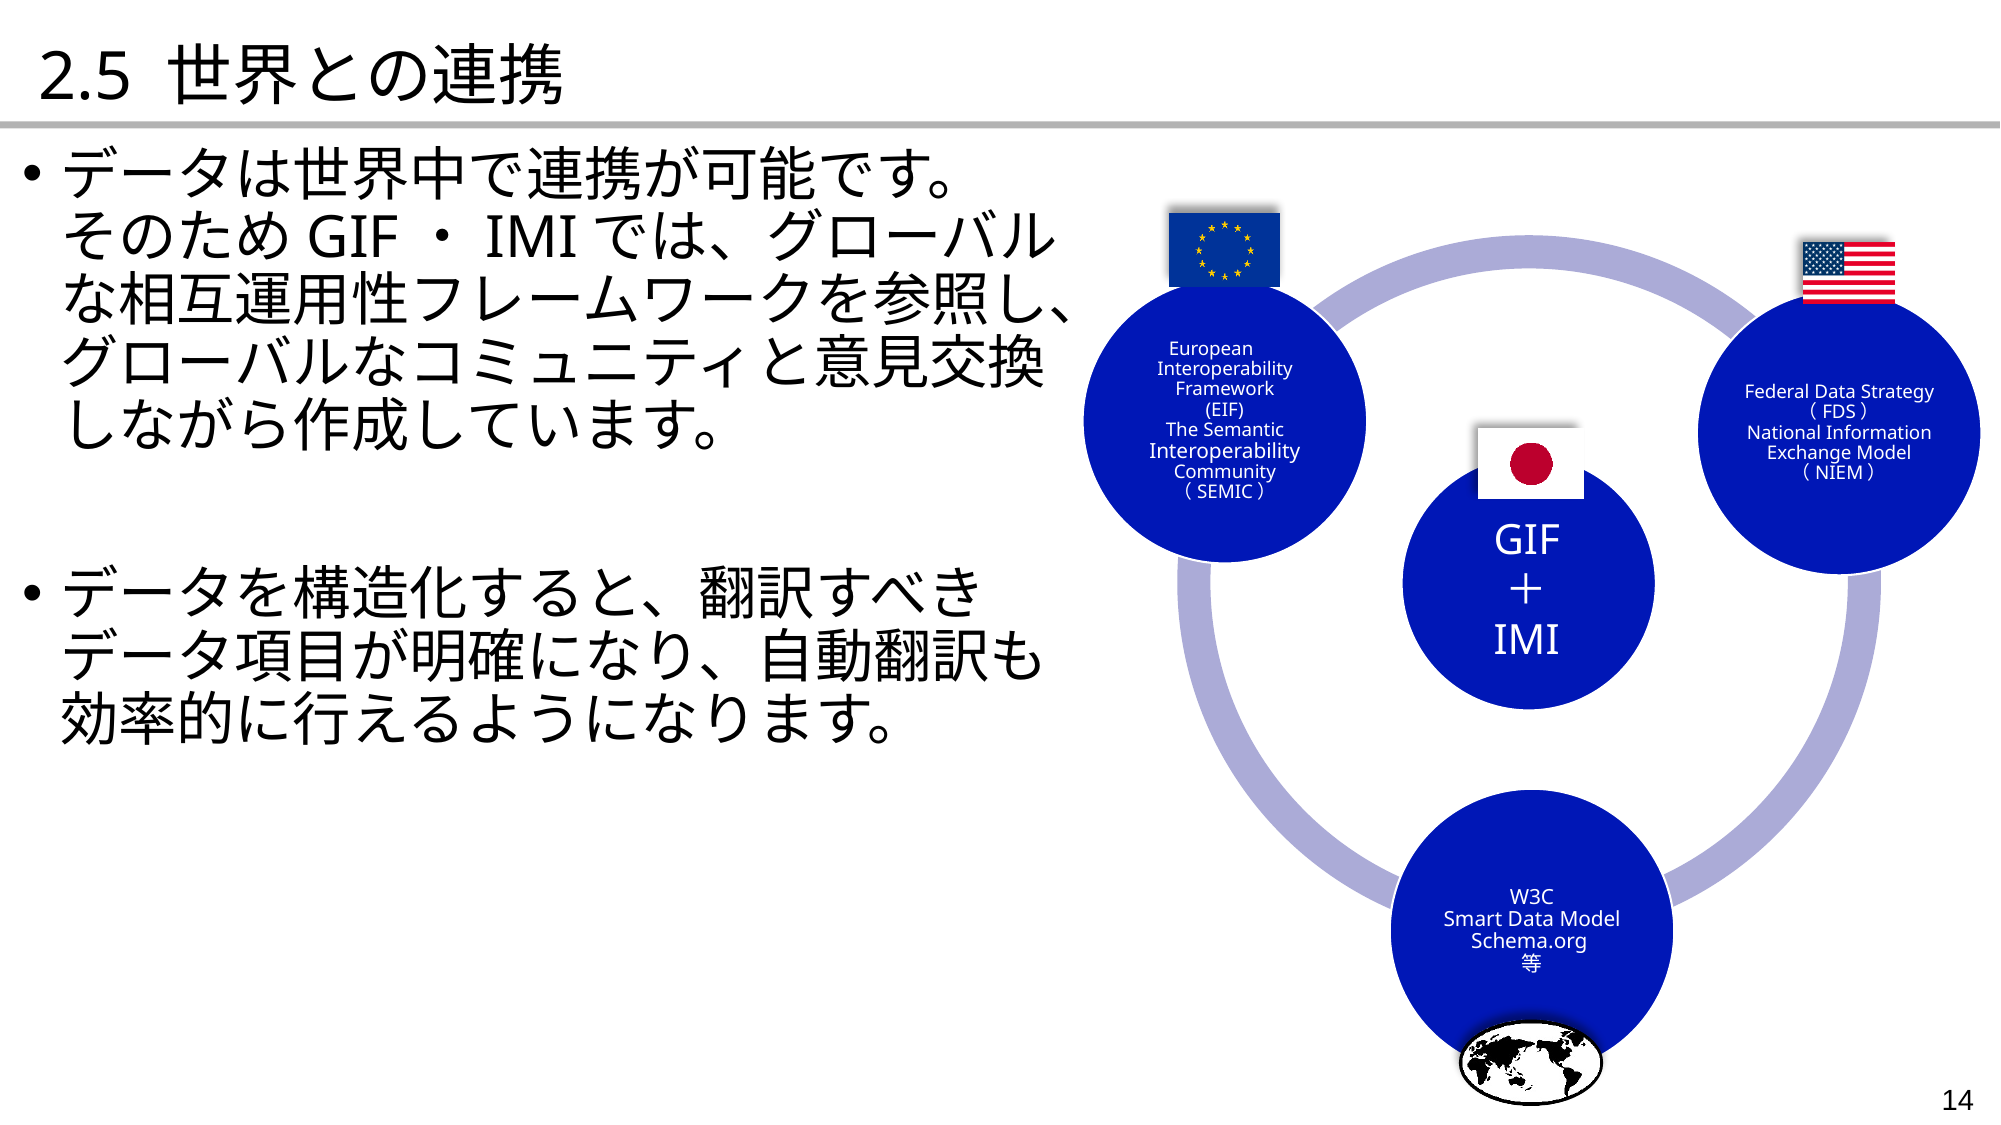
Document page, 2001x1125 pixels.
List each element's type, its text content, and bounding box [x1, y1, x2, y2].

picture [1169, 213, 1280, 287]
text_box データは世界中で連携が可能です。 そのためGIF・IMIでは、グローバルな相互運用性フレームワークを参照し、グローバルなコミュニティと意見交換しながら作成しています。 データを構造化すると、翻訳すべきデータ項目が明確になり、自動翻訳も効率的に行えるようになります。 [7, 137, 1074, 830]
picture [1803, 242, 1895, 304]
text_box 2.5 世界との連携 [23, 34, 1910, 121]
picture [1478, 428, 1584, 499]
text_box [955, 205, 2000, 1074]
slide_number 14 [1881, 1074, 1989, 1124]
picture [1458, 1019, 1604, 1107]
